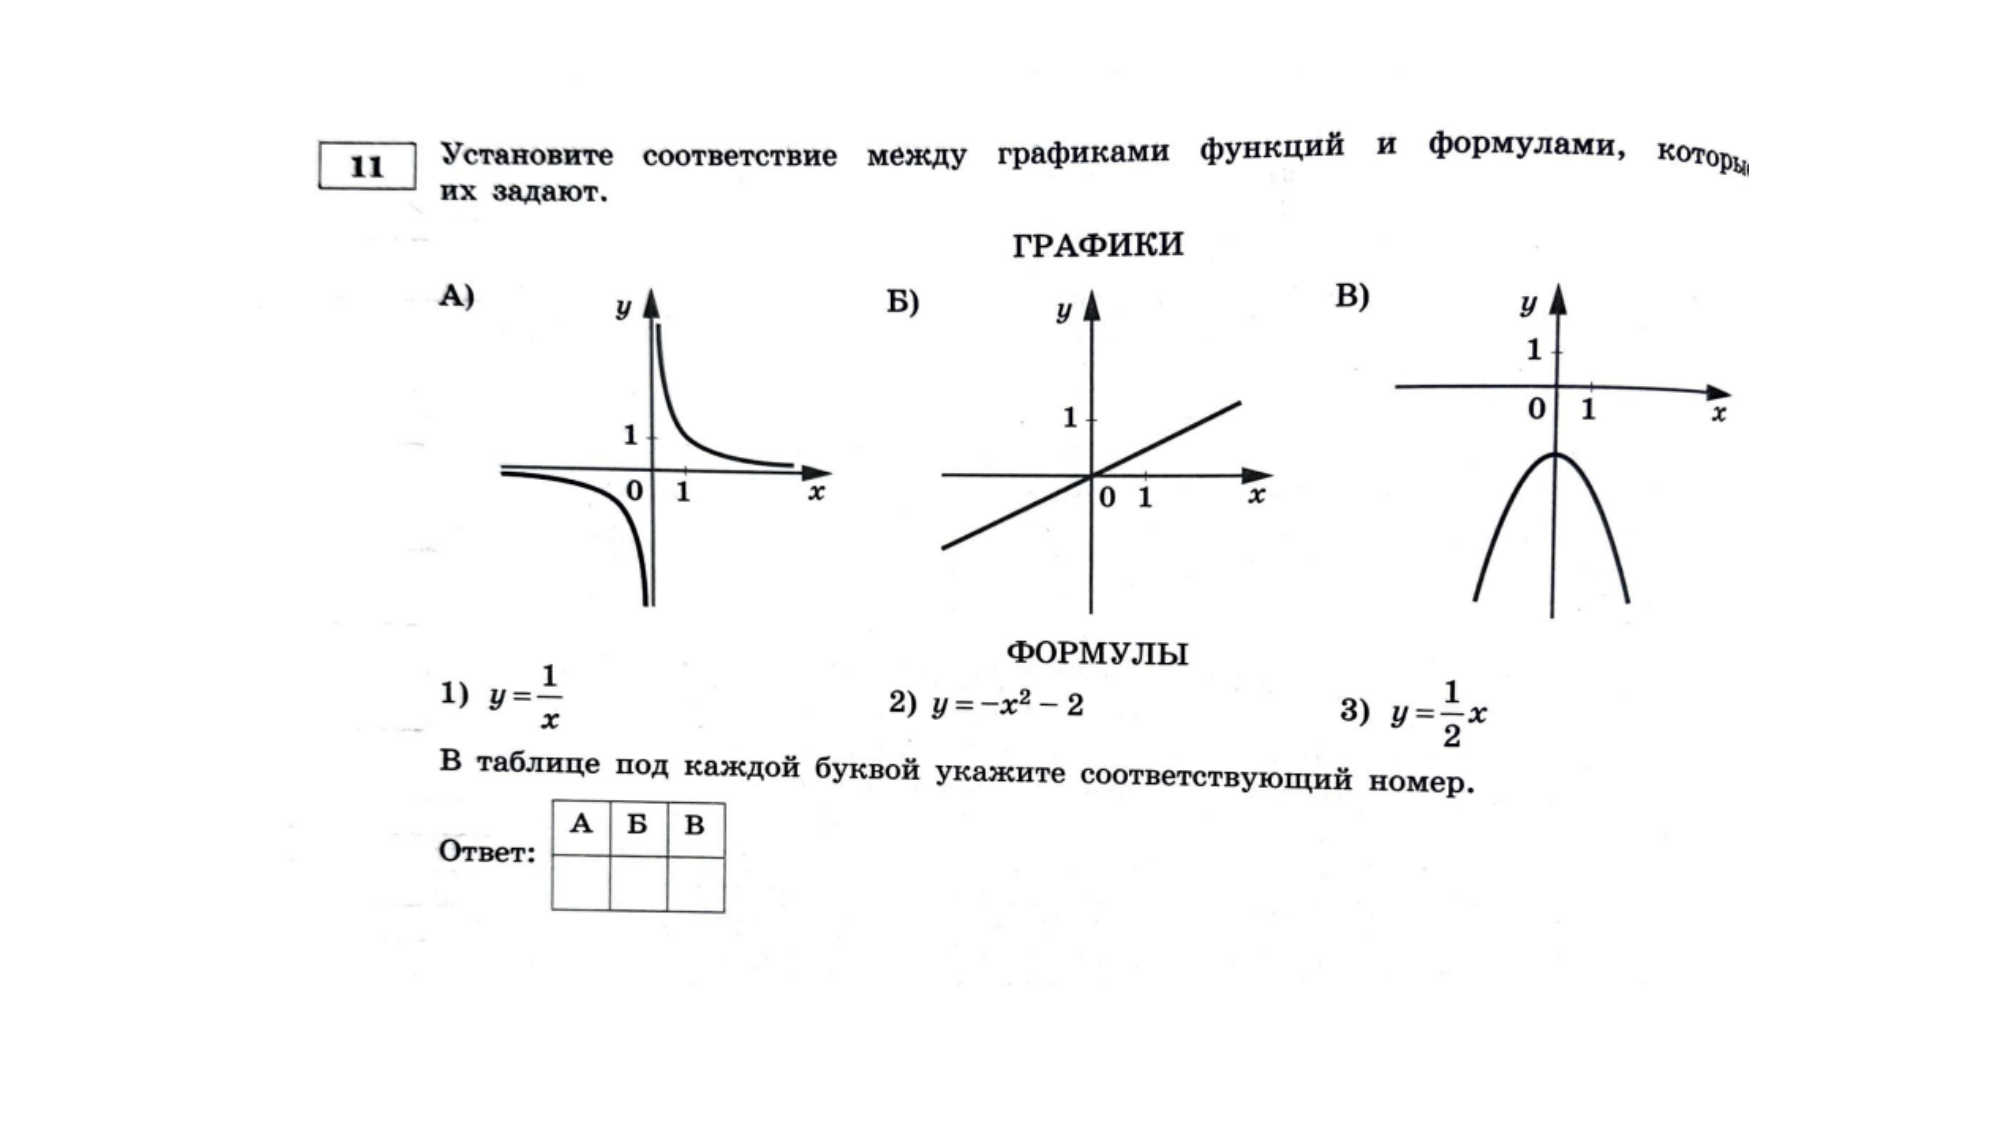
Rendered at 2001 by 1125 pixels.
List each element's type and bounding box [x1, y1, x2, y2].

picture [251, 58, 1749, 987]
